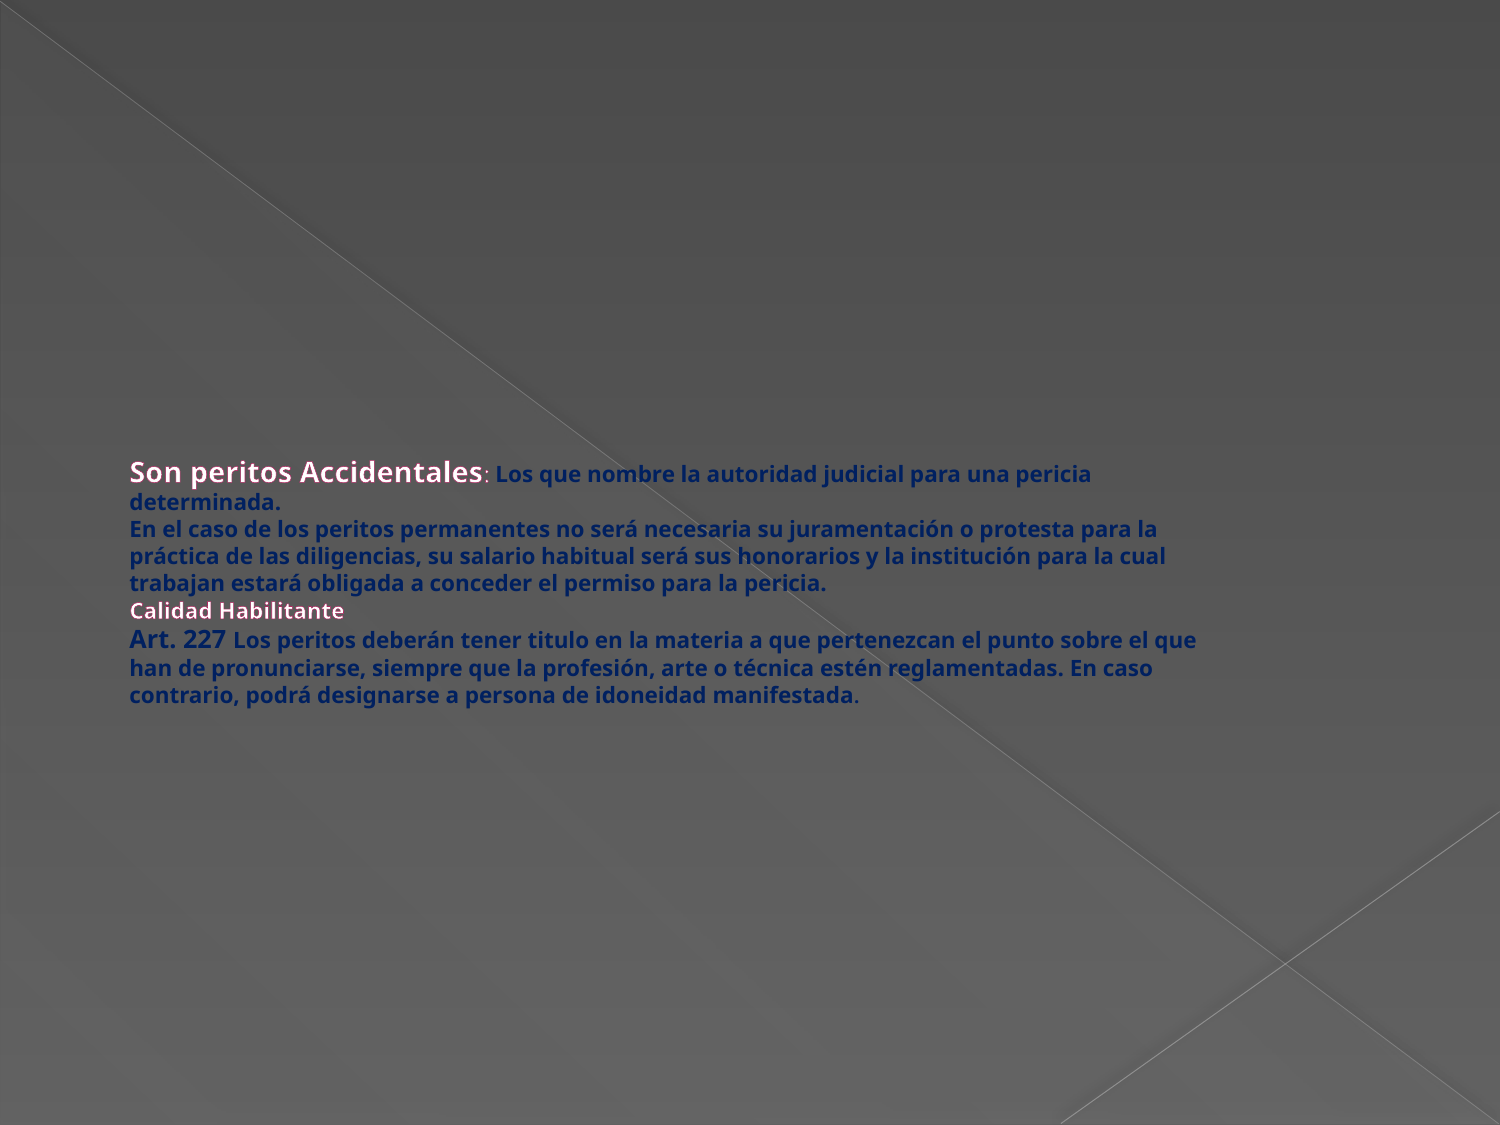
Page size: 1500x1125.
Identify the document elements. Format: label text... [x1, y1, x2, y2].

title Son peritos Accidentales: Los que nombre la autoridad judicial para una pericia determinada. En el caso de los peritos permanentes no será necesaria su juramentación o protesta para la práctica de las diligencias, su salario habitual será sus honorarios y la institución para la cual trabajan estará obligada a conceder el permiso para la pericia. Calidad Habilitante Art. 227 Los peritos deberán tener titulo en la materia a que pertenezcan el punto sobre el que han de pronunciarse, siempre que la profesión, arte o técnica estén reglamentadas. En caso contrario, podrá designarse a persona de idoneidad manifestada. [75, 90, 1258, 1125]
